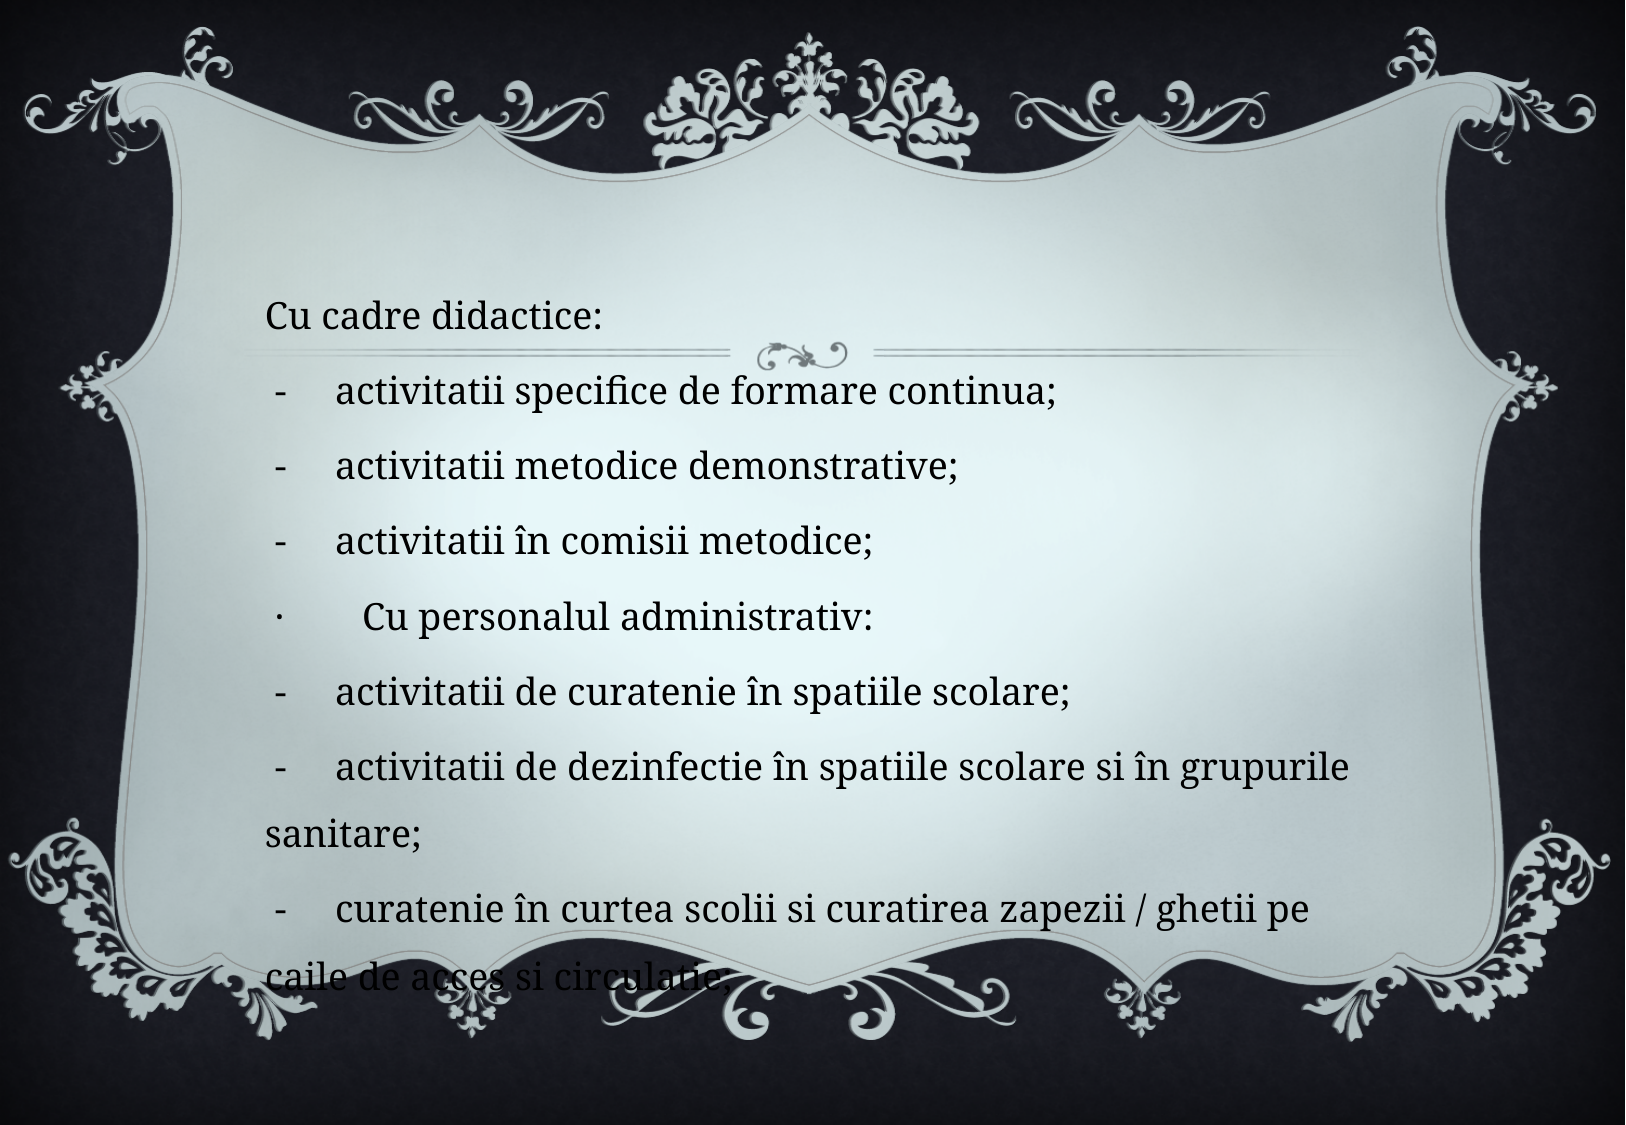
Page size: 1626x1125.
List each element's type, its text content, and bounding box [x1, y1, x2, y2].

picture [0, 419, 1625, 1125]
picture [0, 0, 1625, 265]
list Cu cadre didactice: - activitatii specifice de formare continua; - activitatii metodice demonstrative; - activitatii în comisii metodice; · Cu personalul administrativ: - activitatii de curatenie în spatiile scolare; - activitatii de dezinfectie în spatiile scolare si în grupurile sanitare; - curatenie în curtea scolii si curatirea zapezii / ghetii pe caile de acces si circulatie; [249, 262, 1388, 763]
